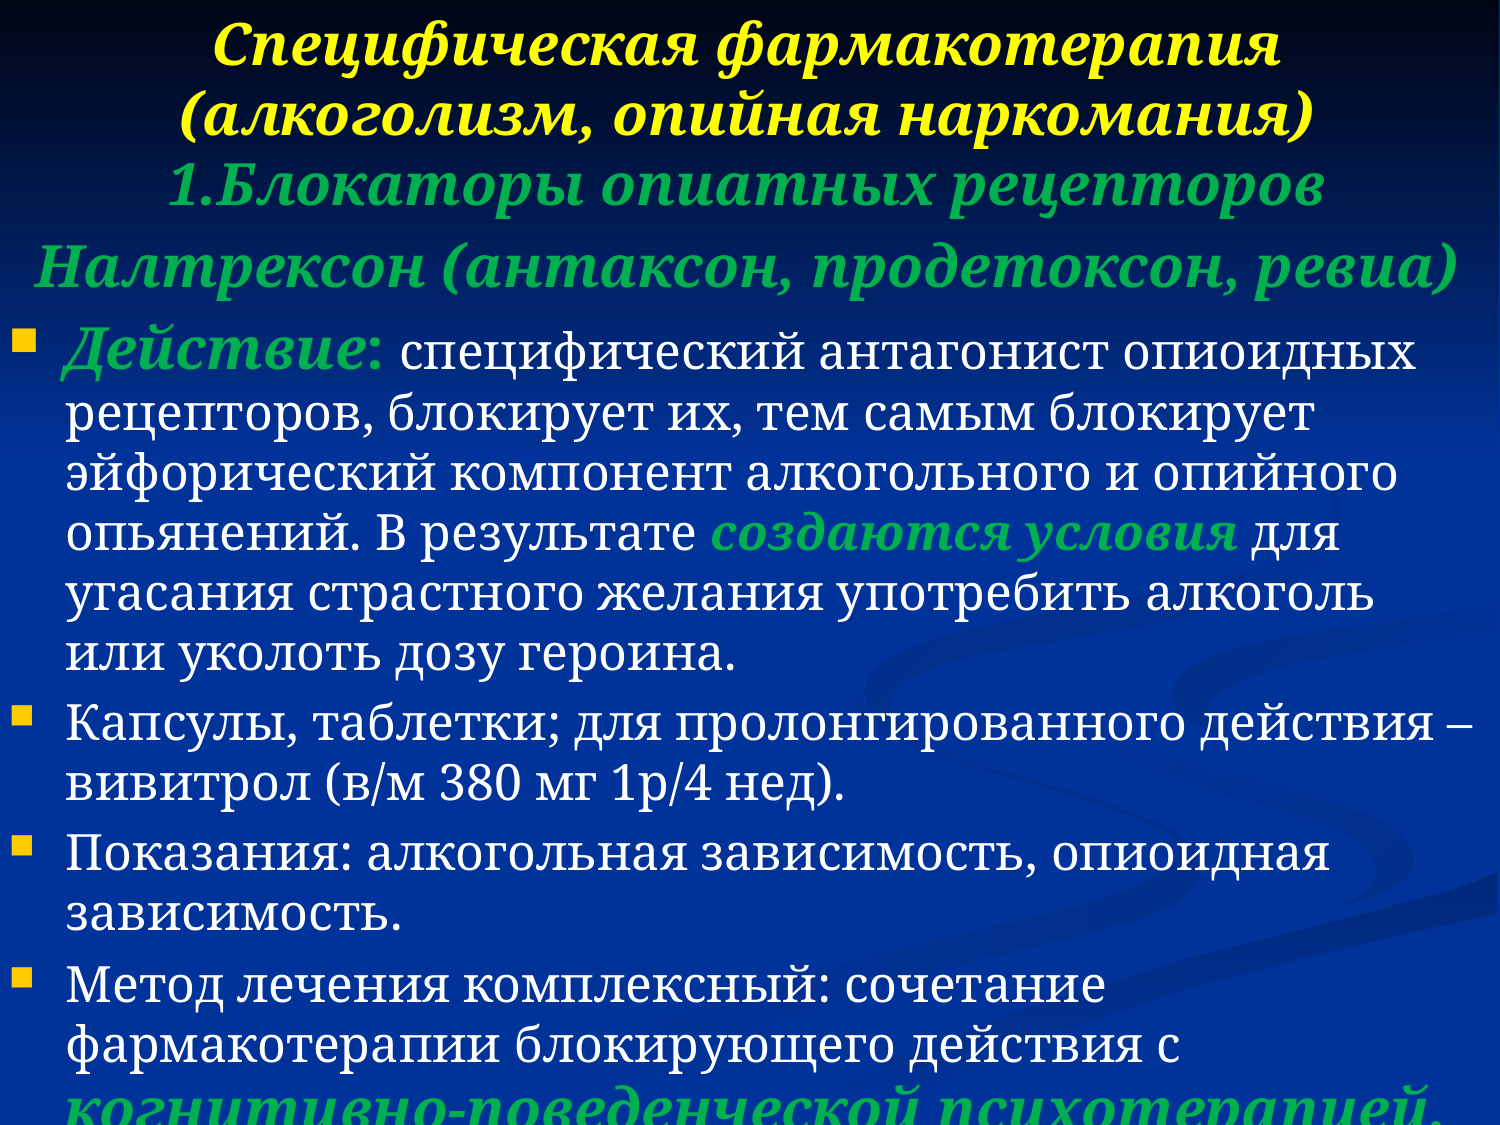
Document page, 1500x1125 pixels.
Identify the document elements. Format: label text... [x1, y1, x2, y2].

list Специфическая фармакотерапия (алкоголизм, опийная наркомания) 1.Блокаторы опиатных рецепторов Налтрексон (антаксон, продетоксон, ревиа) Действие: специфический антагонист опиоидных рецепторов, блокирует их, тем самым блокирует эйфорический компонент алкогольного и опийного опьянений. В результате создаются условия для угасания страстного желания употребить алкоголь или уколоть дозу героина. Капсулы, таблетки; для пролонгированного действия – вивитрол (в/м 380 мг 1р/4 нед). Показания: алкогольная зависимость, опиоидная зависимость. Метод лечения комплексный: сочетание фармакотерапии блокирующего действия с когнитивно-поведенческой психотерапией. [0, 0, 1500, 1083]
